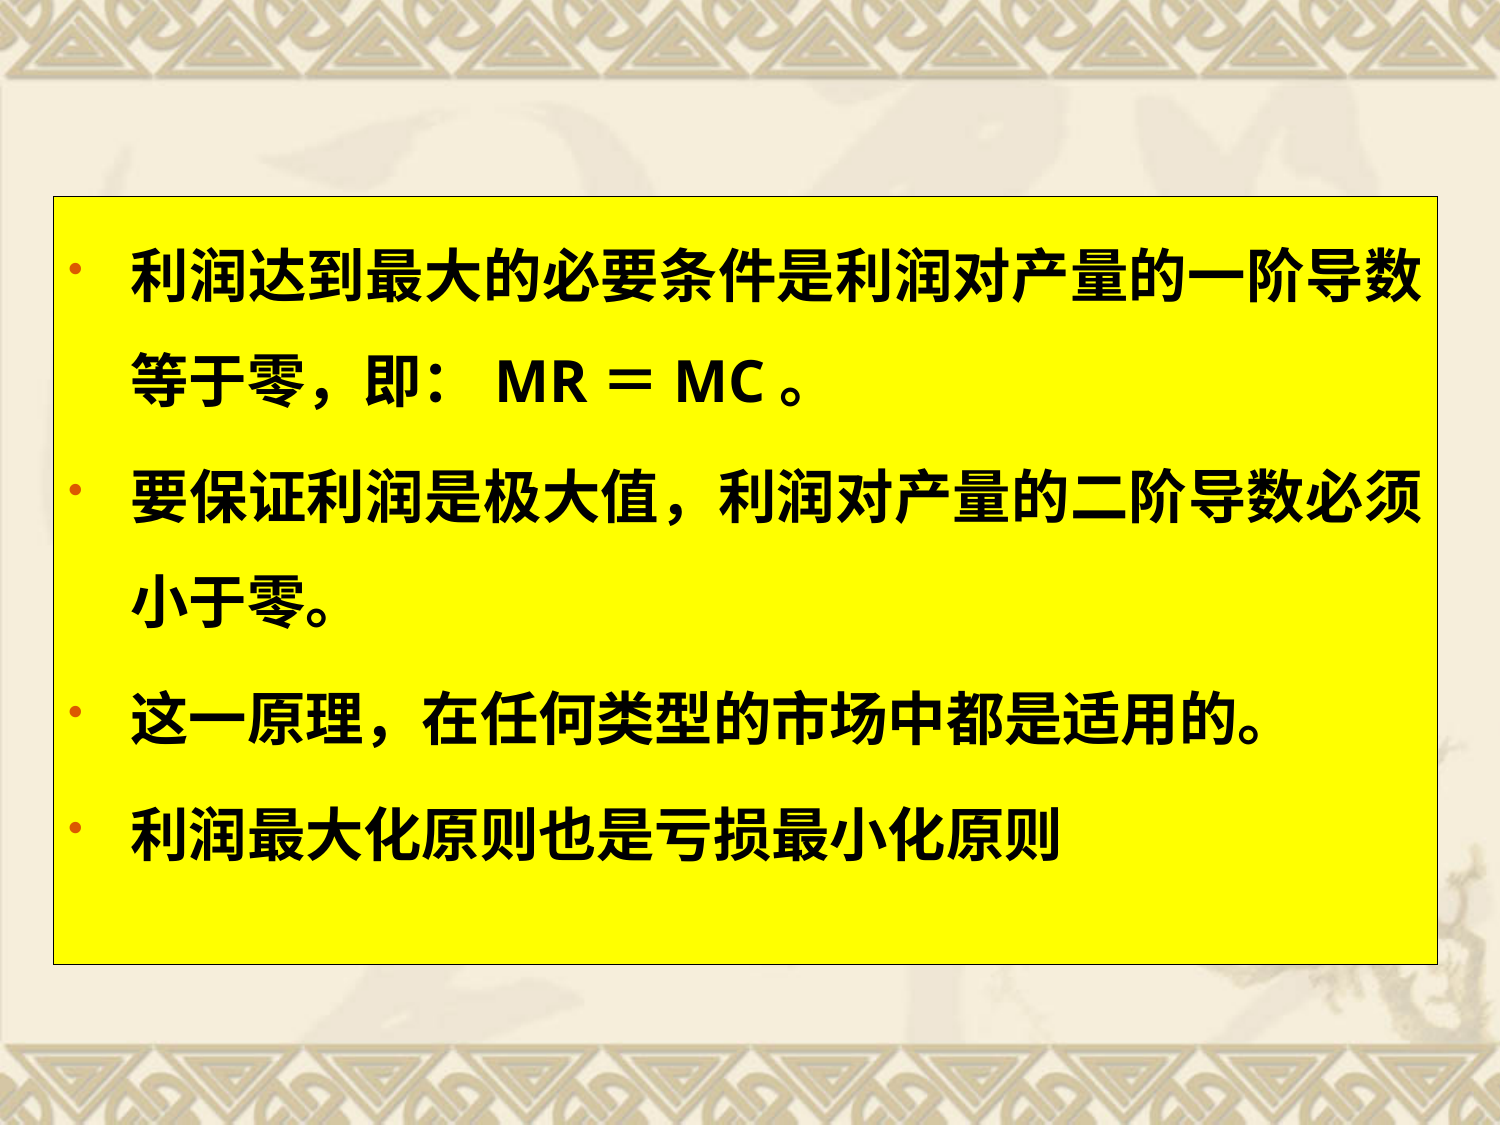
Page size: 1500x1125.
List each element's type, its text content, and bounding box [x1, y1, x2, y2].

list 利润达到最大的必要条件是利润对产量的一阶导数等于零，即：MR＝MC。 要保证利润是极大值，利润对产量的二阶导数必须小于零。 这一原理，在任何类型的市场中都是适用的。 利润最大化原则也是亏损最小化原则 [53, 196, 1438, 965]
picture [0, 0, 1500, 1125]
